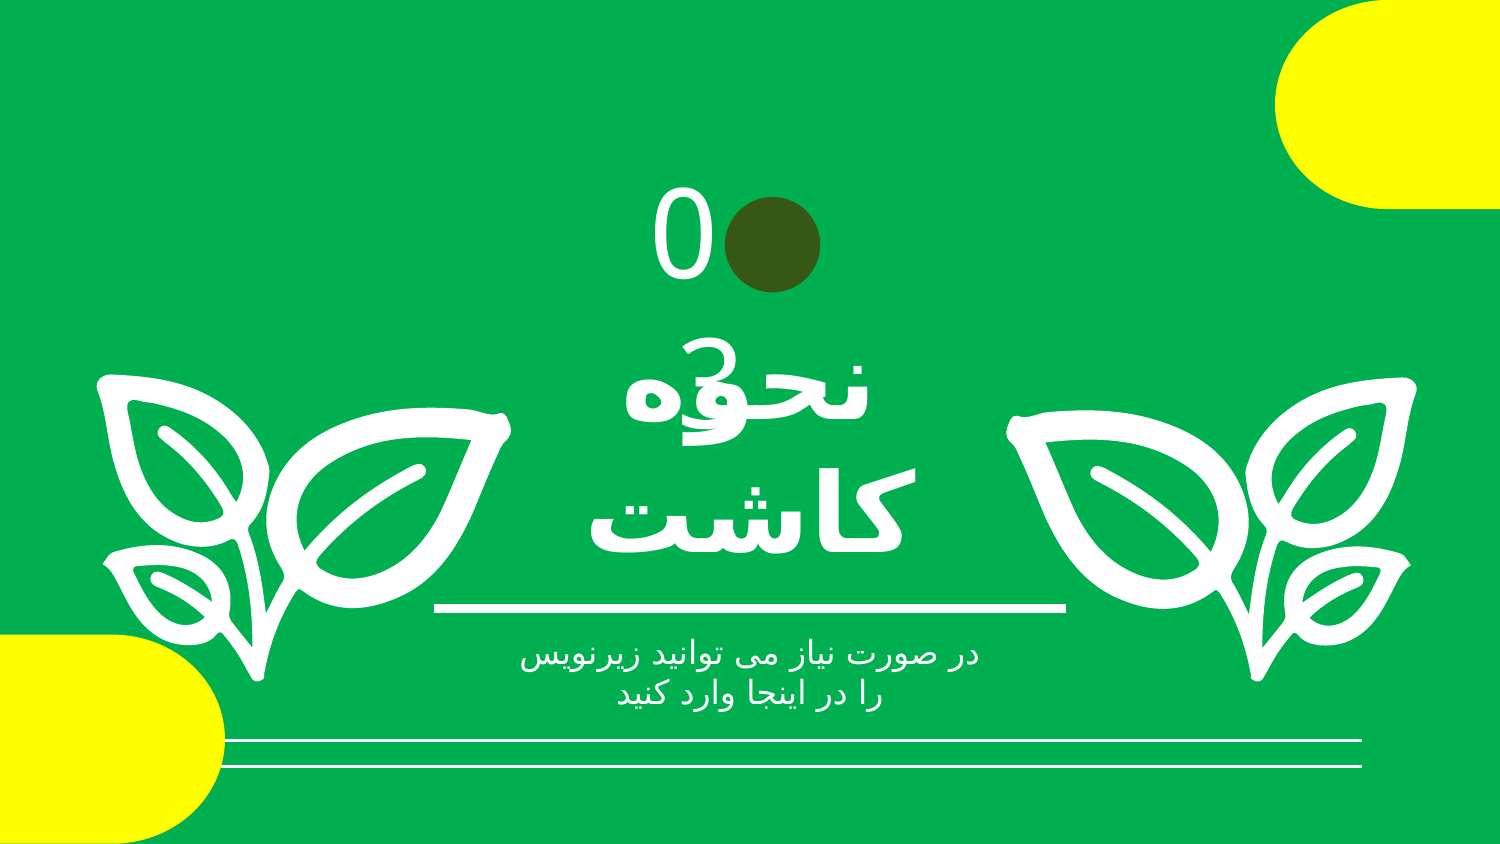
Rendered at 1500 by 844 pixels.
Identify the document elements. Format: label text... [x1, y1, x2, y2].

title نحوه کاشت [426, 294, 1074, 586]
title 03 [628, 138, 872, 302]
text_box [96, 374, 511, 682]
text_box [1006, 377, 1417, 682]
subtitle در صورت نیاز می توانید زیرنویس را در اینجا وارد کنید [497, 616, 1003, 733]
